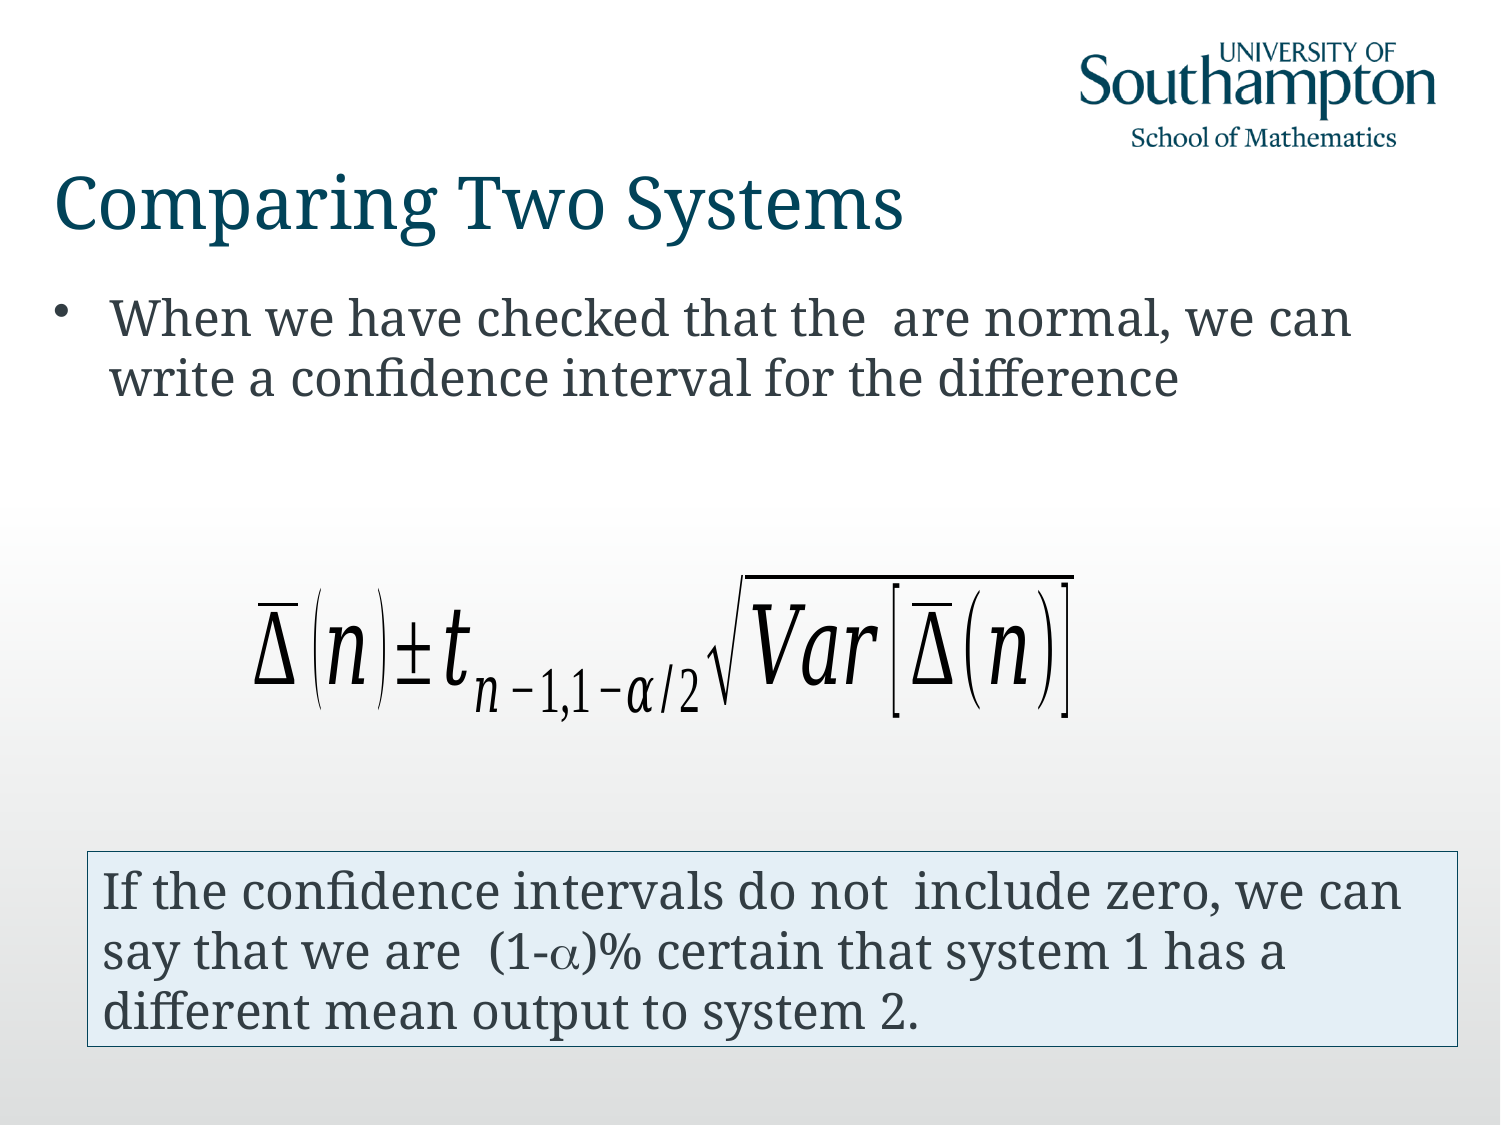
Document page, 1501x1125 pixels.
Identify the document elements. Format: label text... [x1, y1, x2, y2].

picture [1080, 42, 1436, 147]
text_box If the confidence intervals do not include zero, we can say that we are (1-a)% certain that system 1 has a different mean output to system 2. [87, 851, 1458, 1047]
picture [1296, 42, 1301, 51]
title Comparing Two Systems [53, 148, 1448, 256]
